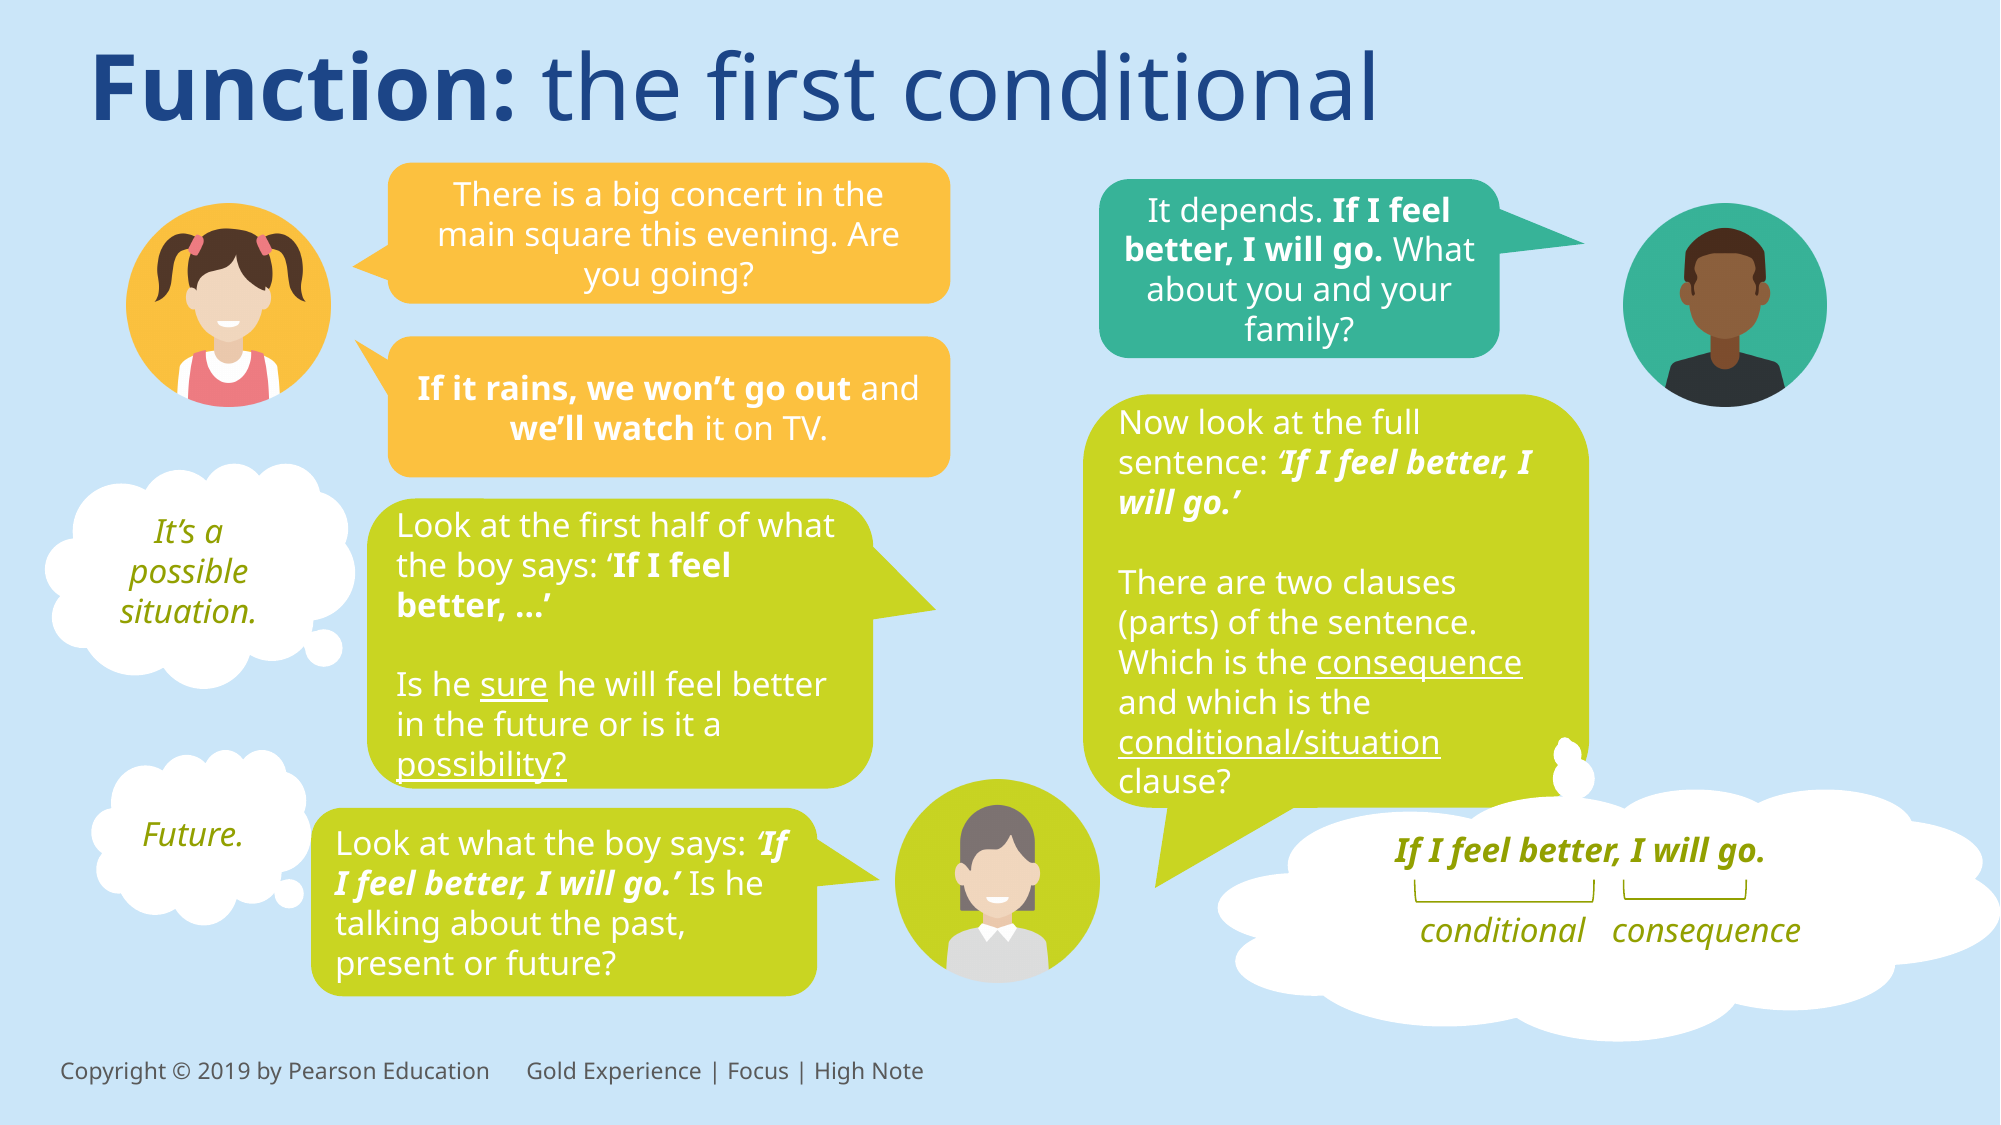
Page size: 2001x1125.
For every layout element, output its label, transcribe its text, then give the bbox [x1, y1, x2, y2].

text_box It’s a possible situation. [44, 463, 356, 689]
text_box Look at the first half of what the boy says: ‘If I feel better, …’ Is he sure he will feel better in the future or is it a possibility? [364, 496, 938, 791]
footer Copyright © 2019 by Pearson Education Gold Experience | Focus | High Note [45, 1040, 1084, 1101]
text_box It depends. If I feel better, I will go. What about you and your family? [1097, 177, 1587, 361]
text_box If I feel better, I will go. conditional consequence [1217, 737, 2000, 1042]
picture [126, 203, 331, 408]
picture [895, 778, 1100, 983]
picture [1623, 203, 1828, 408]
text_box [1622, 879, 1748, 900]
text_box Look at what the boy says: ‘If I feel better, I will go.’ Is he talking about the past, present or future? [309, 805, 883, 999]
text_box If it rains, we won’t go out and we’ll watch it on TV. [352, 334, 953, 480]
text_box [1413, 879, 1595, 903]
text_box Future. [91, 750, 312, 926]
title Function: the first conditional [73, 33, 1827, 250]
text_box Now look at the full sentence: ‘If I feel better, I will go.’ There are two clauses (parts) of the sentence. Which is the consequence and which is the conditional/situation clause? [1081, 392, 1592, 890]
text_box There is a big concert in the main square this evening. Are you going? [350, 160, 953, 306]
